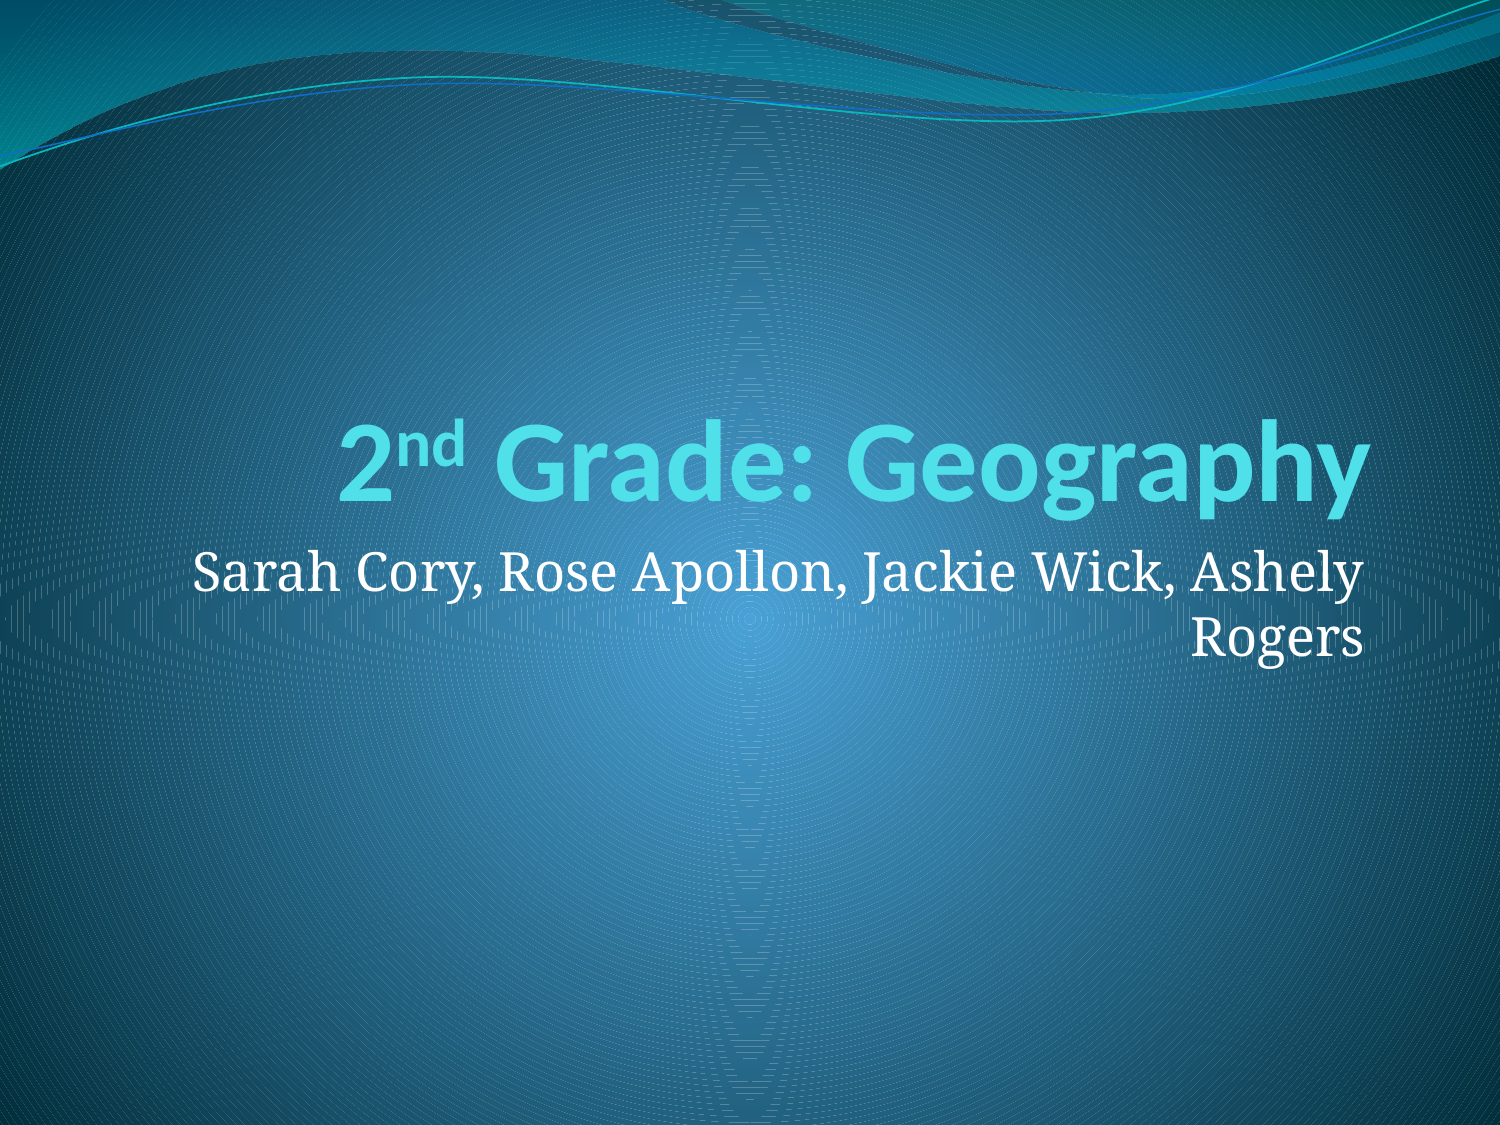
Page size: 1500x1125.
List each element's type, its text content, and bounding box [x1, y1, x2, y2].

subtitle Sarah Cory, Rose Apollon, Jackie Wick, Ashely Rogers [87, 529, 1376, 818]
title 2nd Grade: Geography [87, 224, 1376, 525]
